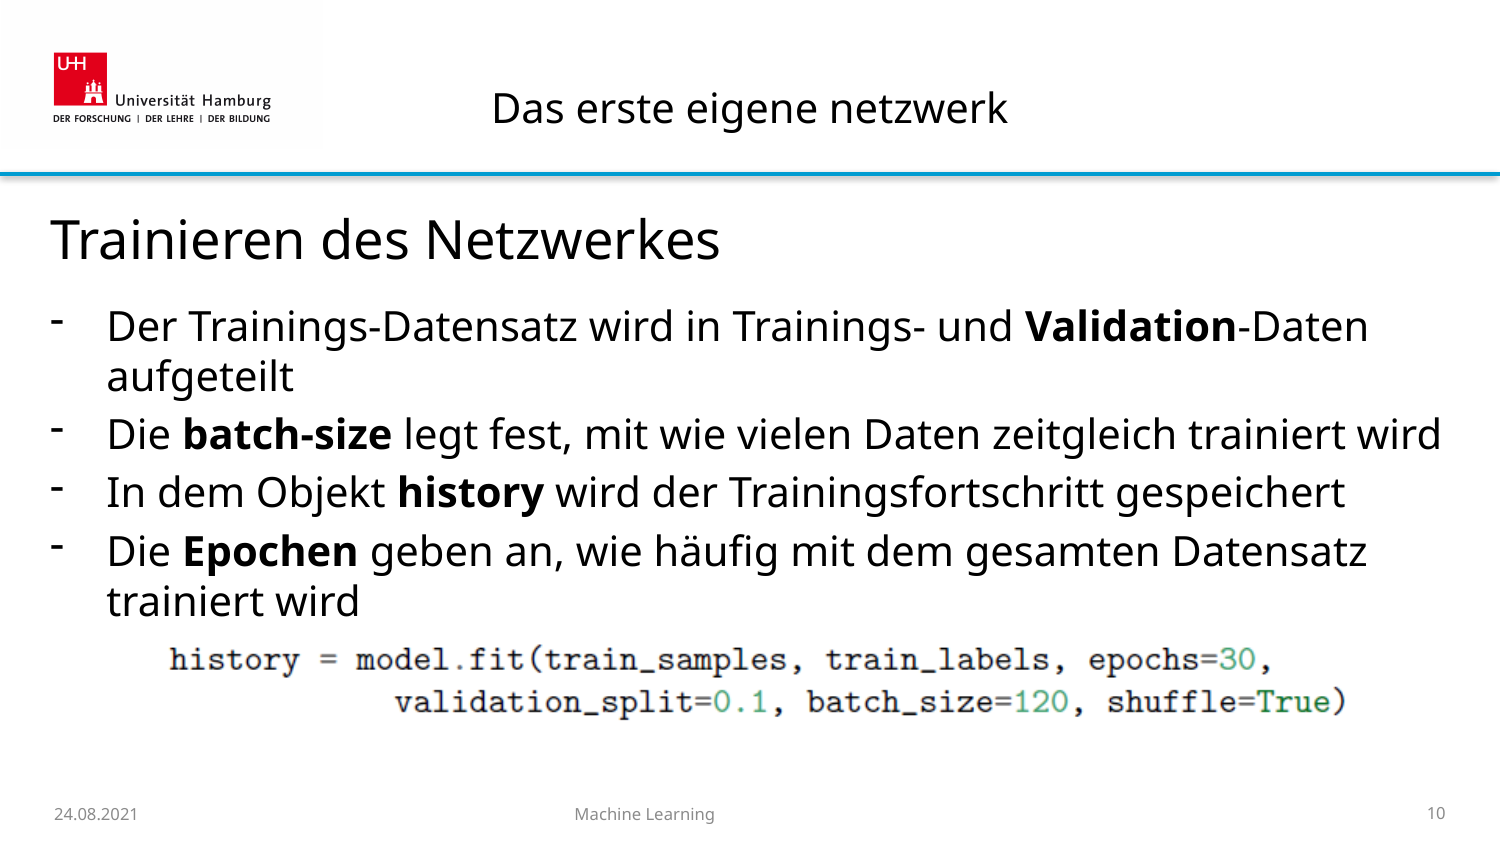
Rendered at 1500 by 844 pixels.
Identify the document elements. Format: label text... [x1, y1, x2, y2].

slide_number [54, 788, 210, 833]
slide_number 10 [1361, 788, 1446, 833]
list Der Trainings-Datensatz wird in Trainings- und Validation-Daten aufgeteilt Die batch-size legt fest, mit wie vielen Daten zeitgleich trainiert wird In dem Objekt history wird der Trainingsfortschritt gespeichert Die Epochen geben an, wie häufig mit dem gesamten Datensatz trainiert wird [35, 291, 1483, 765]
picture [1, 0, 323, 149]
list Trainieren des Netzwerkes [35, 197, 1406, 281]
footer Machine Learning [273, 788, 1016, 833]
picture [160, 637, 1357, 729]
title Das erste eigene netzwerk [275, 91, 1225, 122]
